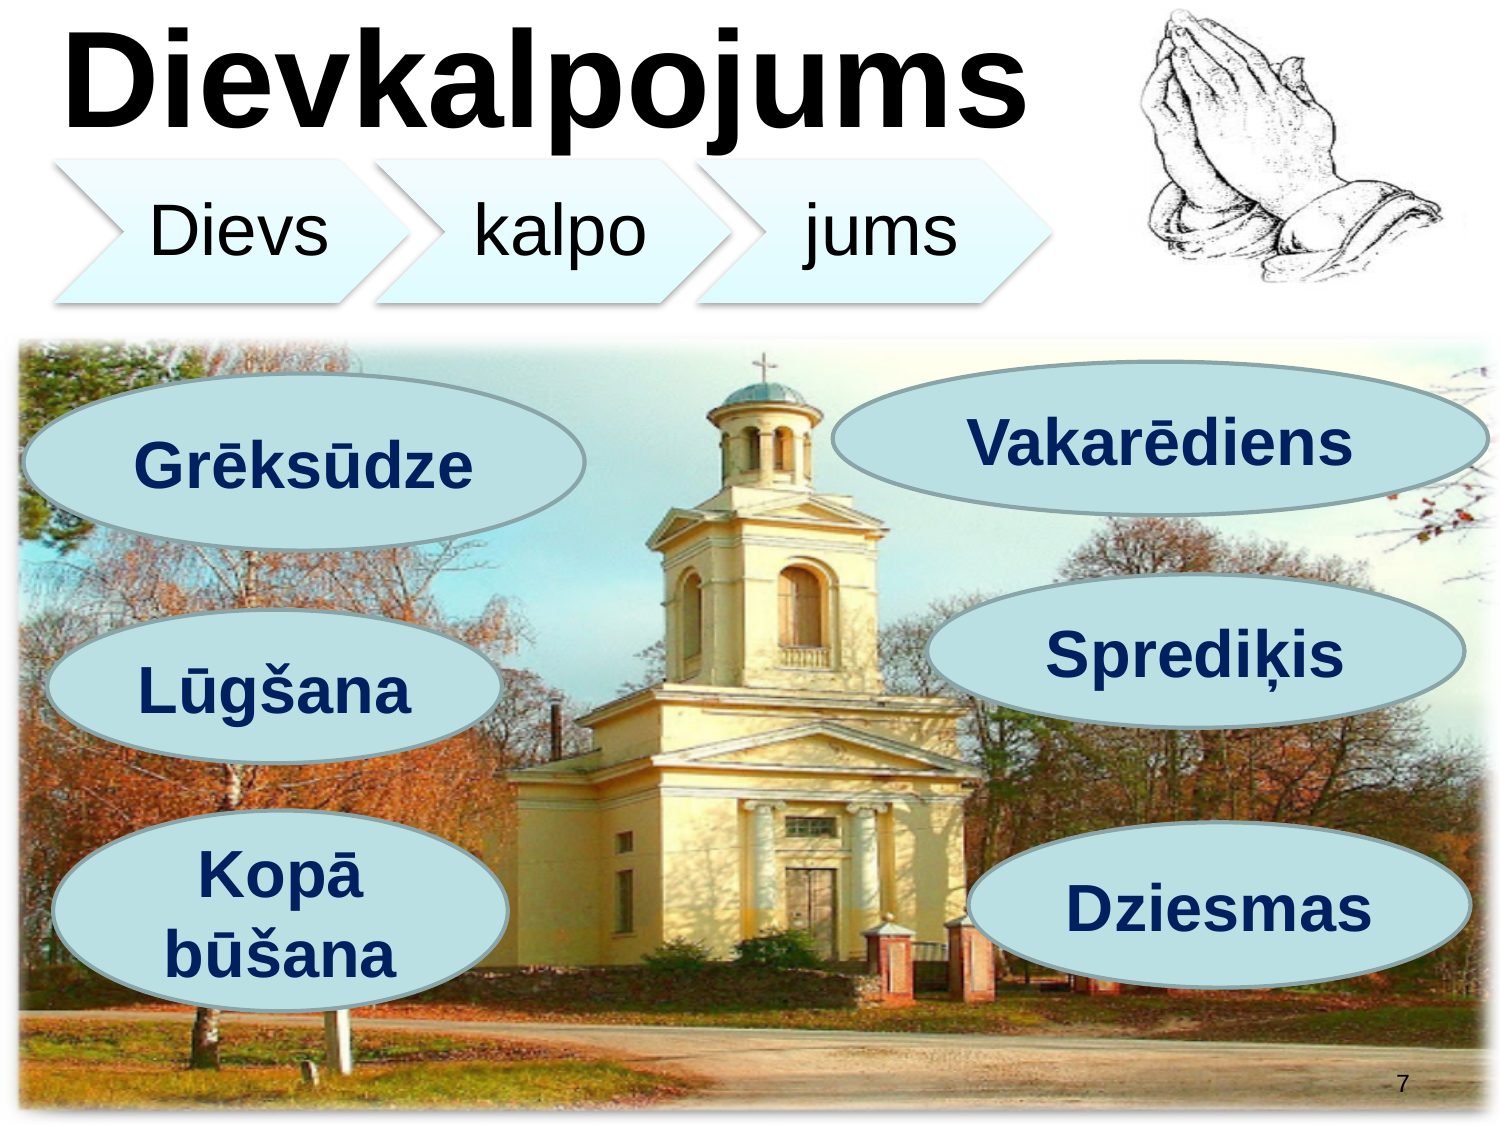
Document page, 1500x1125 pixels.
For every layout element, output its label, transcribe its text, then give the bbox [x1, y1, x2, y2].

picture [1127, 0, 1469, 297]
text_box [52, 113, 1054, 350]
title Dievkalpojums [0, 19, 1093, 126]
picture [0, 331, 1500, 1125]
